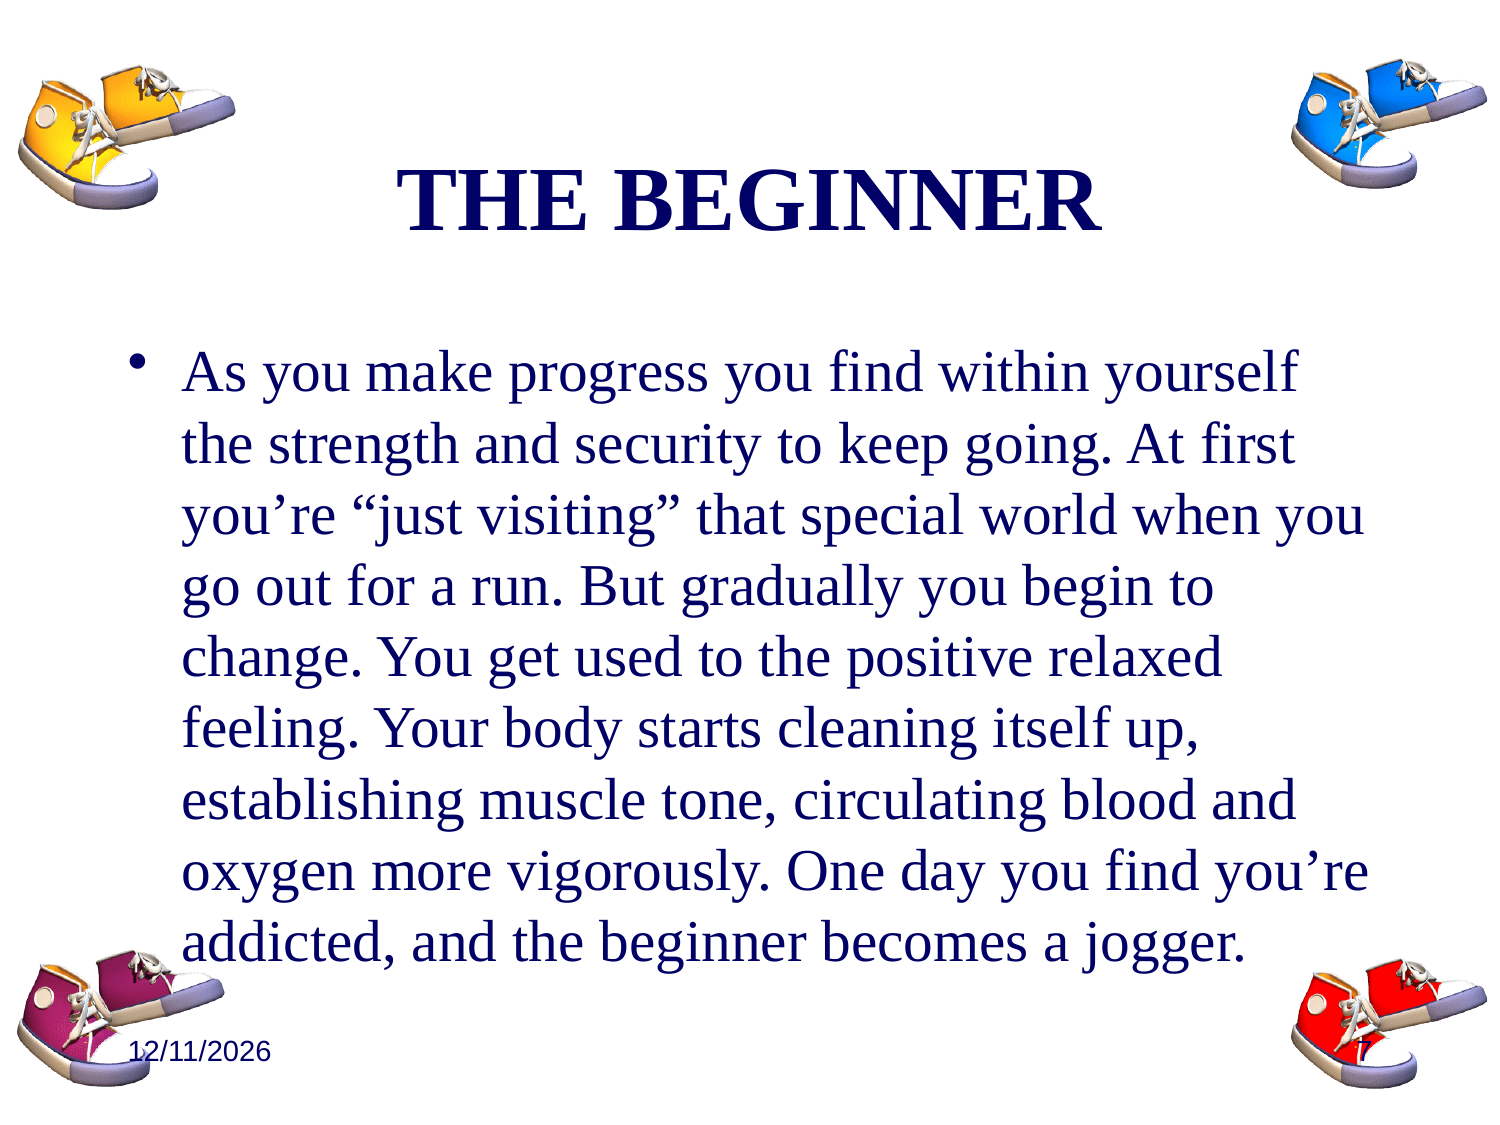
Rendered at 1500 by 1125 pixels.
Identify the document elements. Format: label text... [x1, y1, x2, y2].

picture [0, 887, 238, 1125]
picture [1275, 0, 1500, 225]
title THE BEGINNER [112, 99, 1388, 288]
list As you make progress you find within yourself the strength and security to keep going. At first you’re “just visiting” that special world when you go out for a run. But gradually you begin to change. You get used to the positive relaxed feeling. Your body starts cleaning itself up, establishing muscle tone, circulating blood and oxygen more vigorously. One day you find you’re addicted, and the beginner becomes a jogger. [112, 324, 1388, 1001]
picture [0, 0, 250, 250]
slide_number 7 [1074, 1024, 1388, 1101]
picture [1275, 899, 1500, 1125]
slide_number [112, 1024, 426, 1101]
